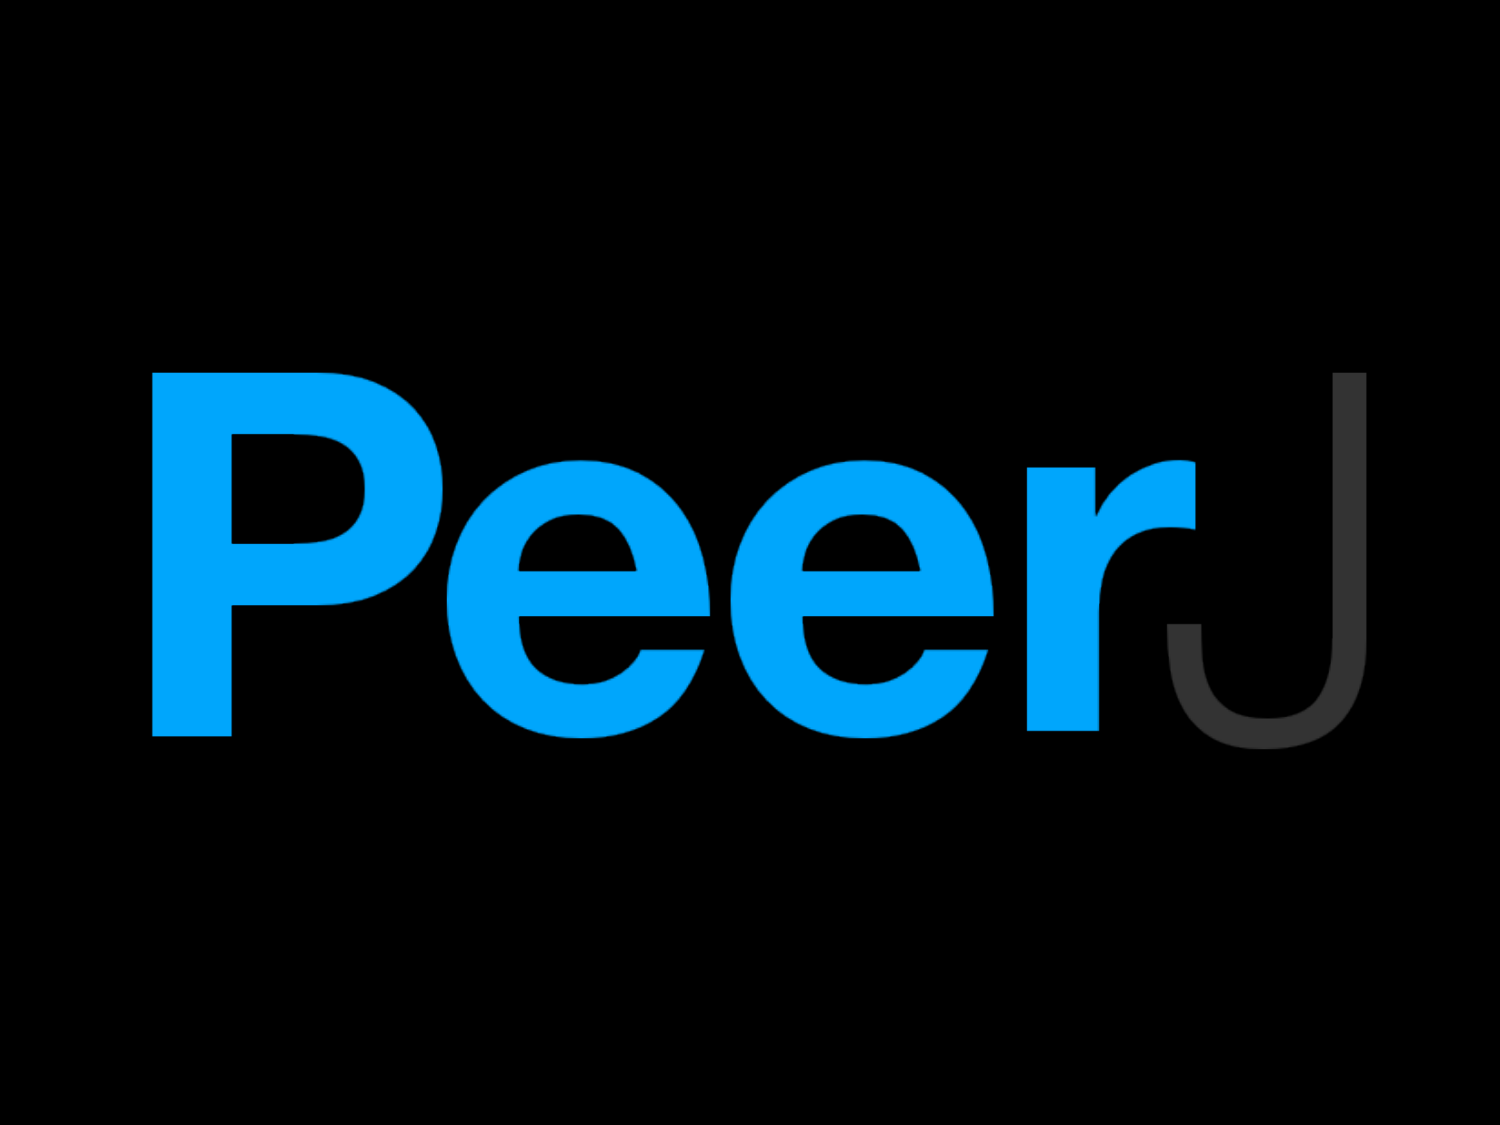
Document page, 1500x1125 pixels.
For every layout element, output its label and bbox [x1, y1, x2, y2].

picture [115, 269, 1389, 830]
